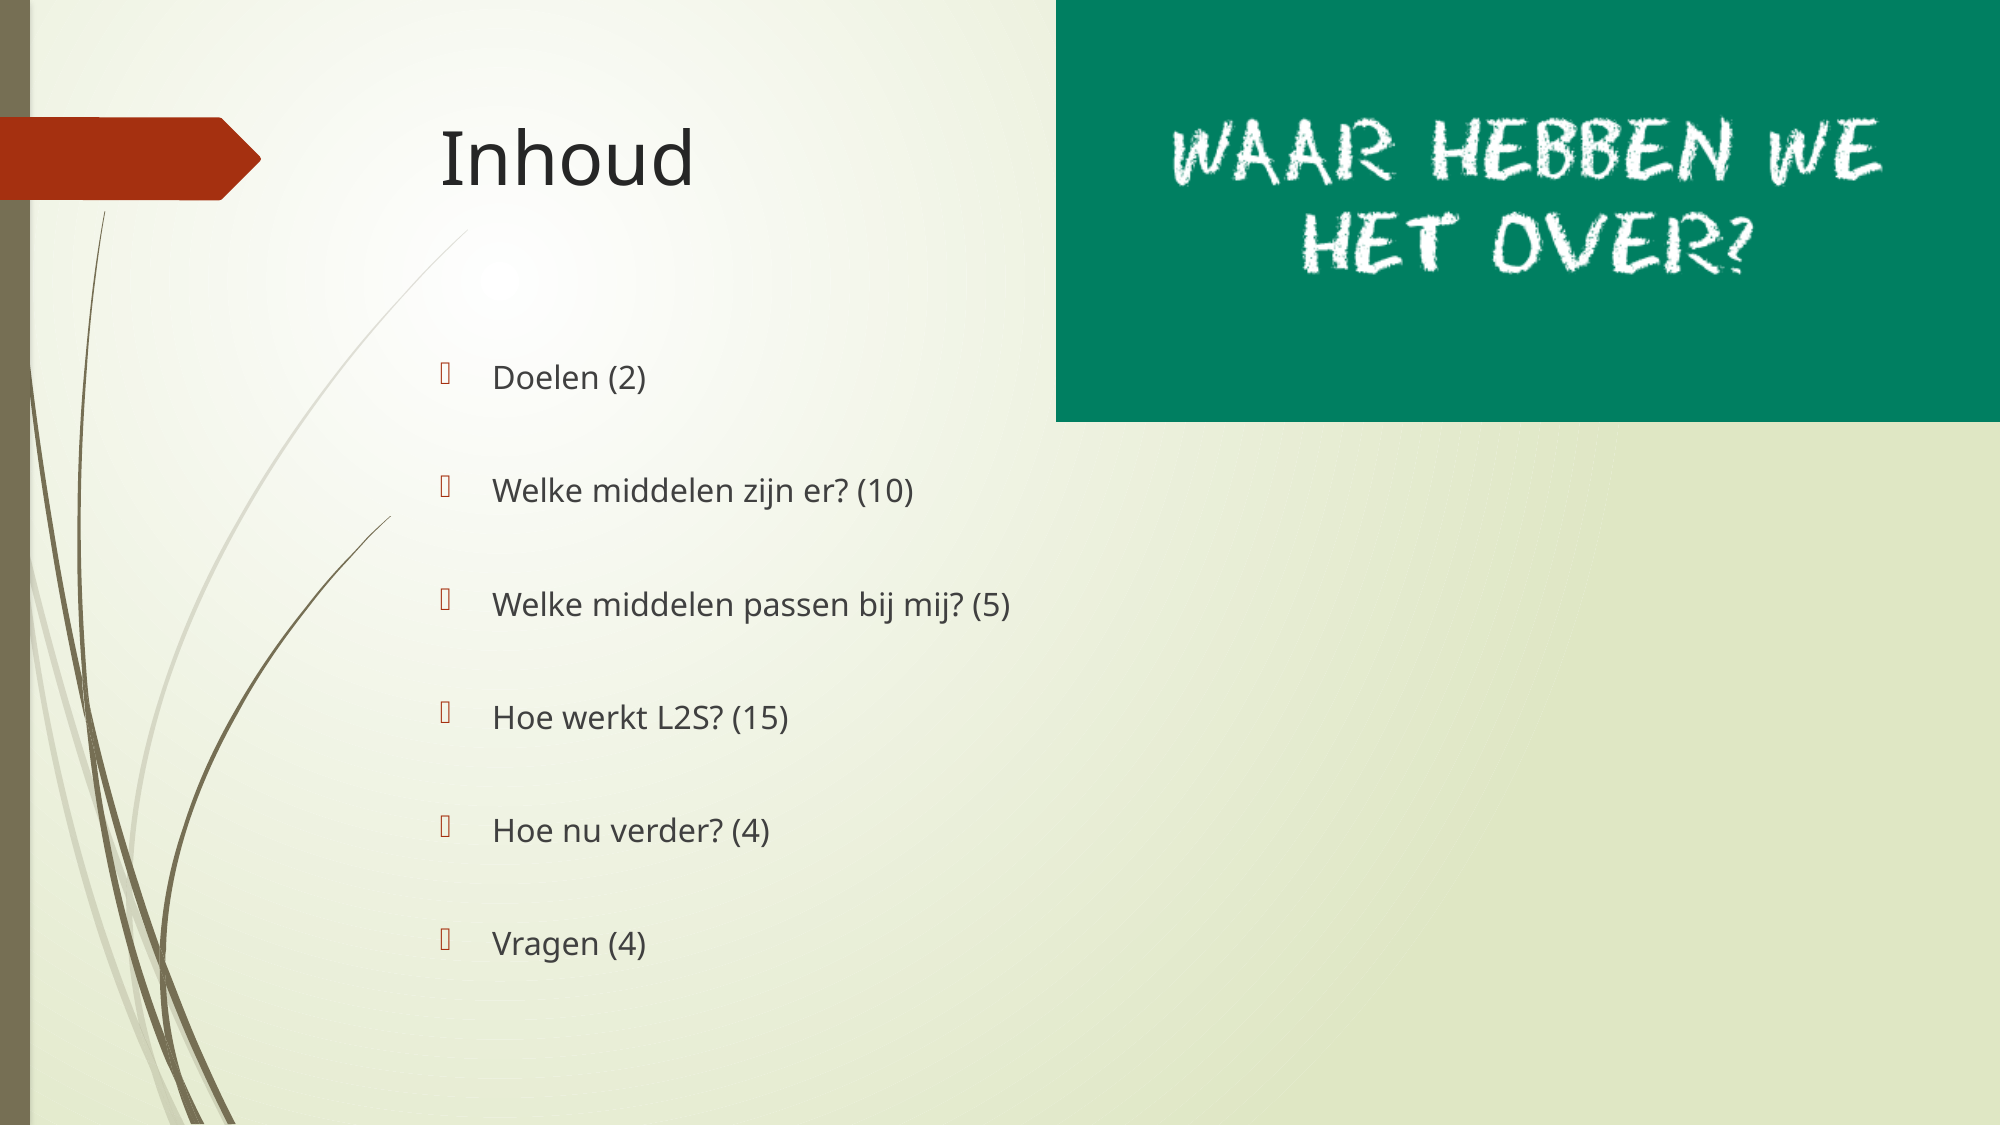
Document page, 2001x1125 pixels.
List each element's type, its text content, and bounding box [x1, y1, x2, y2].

picture [1055, 0, 2000, 423]
title Inhoud [425, 102, 1051, 313]
list Doelen (2) Welke middelen zijn er? (10) Welke middelen passen bij mij? (5) Hoe werkt L2S? (15) Hoe nu verder? (4) Vragen (4) [424, 350, 1888, 970]
